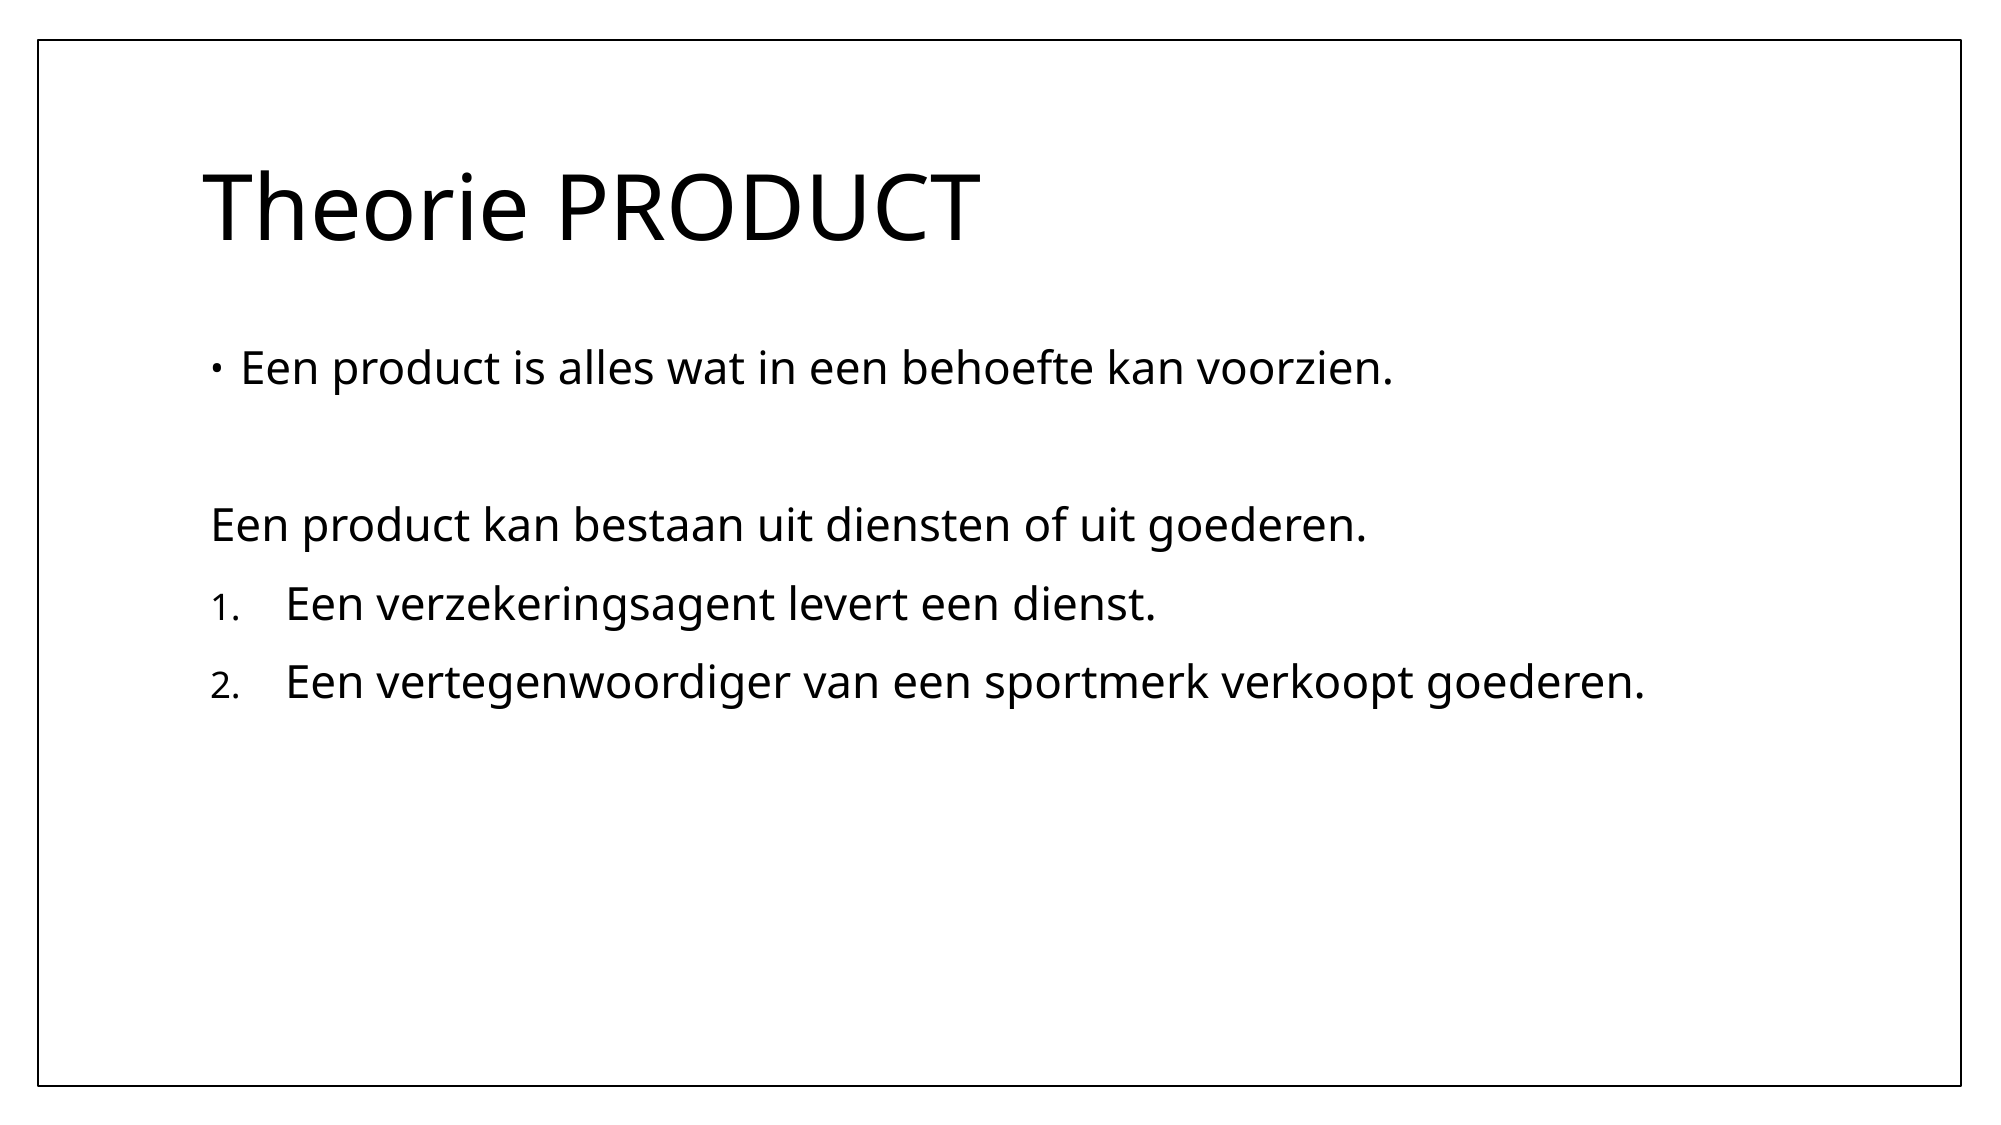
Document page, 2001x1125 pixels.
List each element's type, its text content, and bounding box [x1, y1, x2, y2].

list Een product is alles wat in een behoefte kan voorzien. Een product kan bestaan uit diensten of uit goederen. Een verzekeringsagent levert een dienst. Een vertegenwoordiger van een sportmerk verkoopt goederen. [187, 337, 1808, 1000]
title Theorie PRODUCT [187, 99, 1808, 323]
